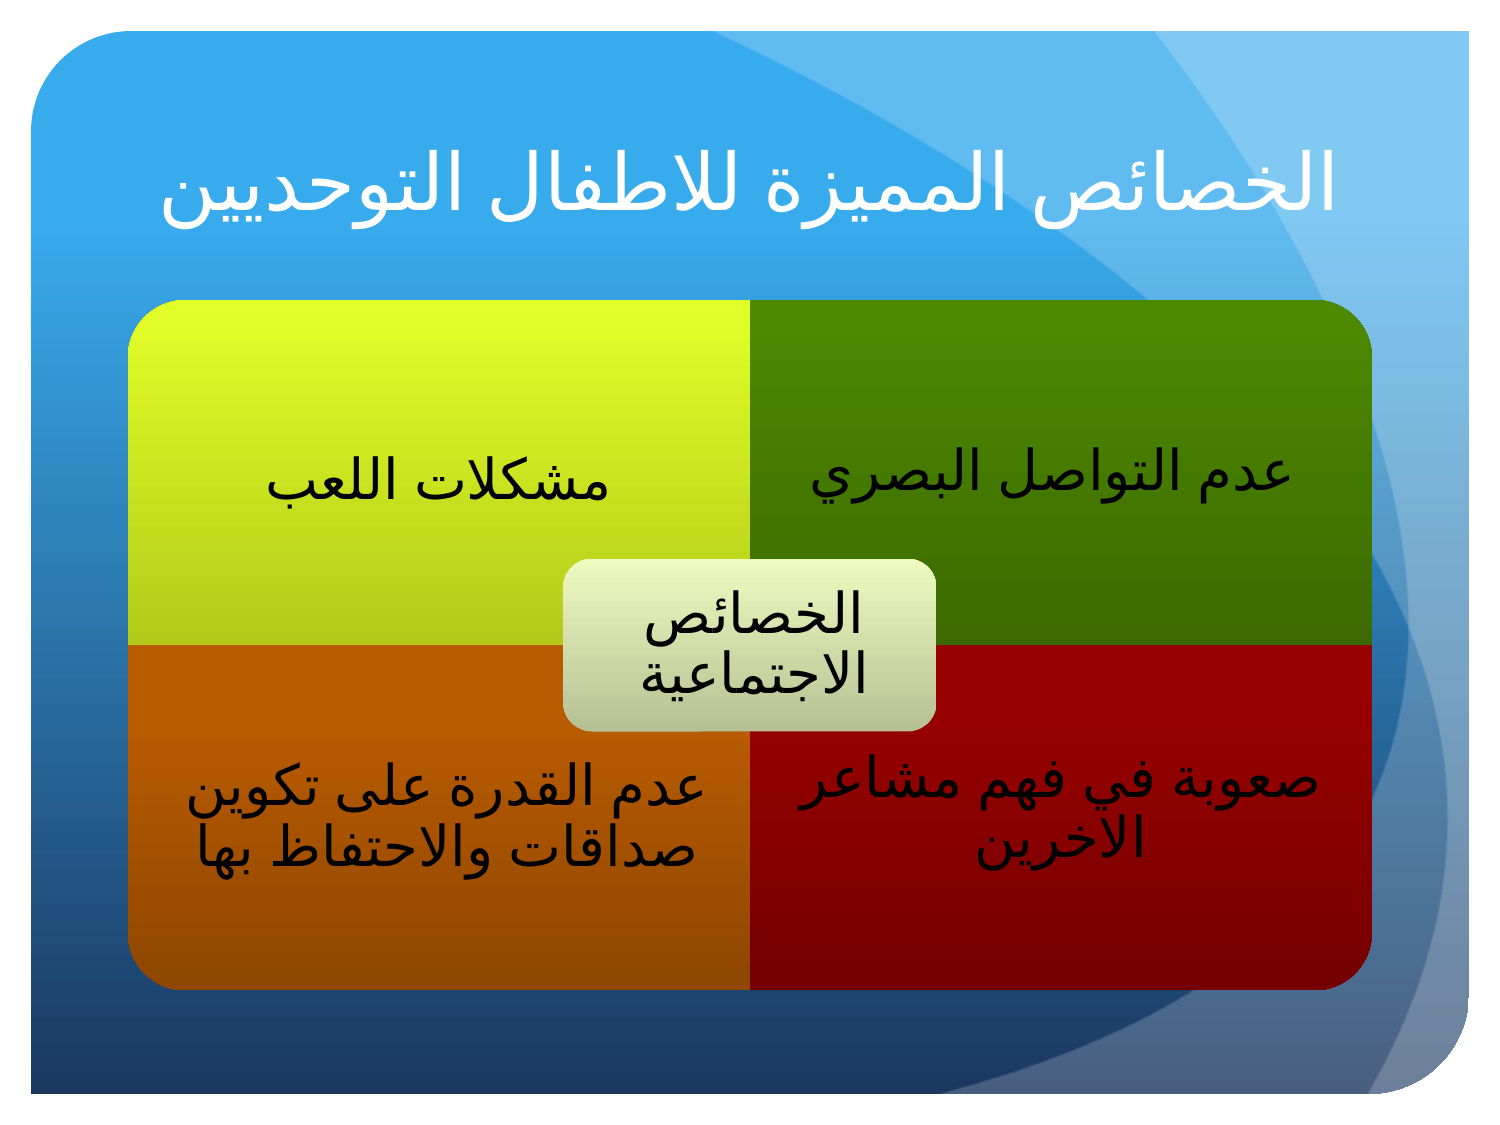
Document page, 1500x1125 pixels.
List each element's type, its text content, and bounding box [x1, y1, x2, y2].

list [127, 299, 1373, 991]
title الخصائص المميزة للاطفال التوحديين [127, 62, 1372, 234]
picture [24, 30, 1473, 1094]
